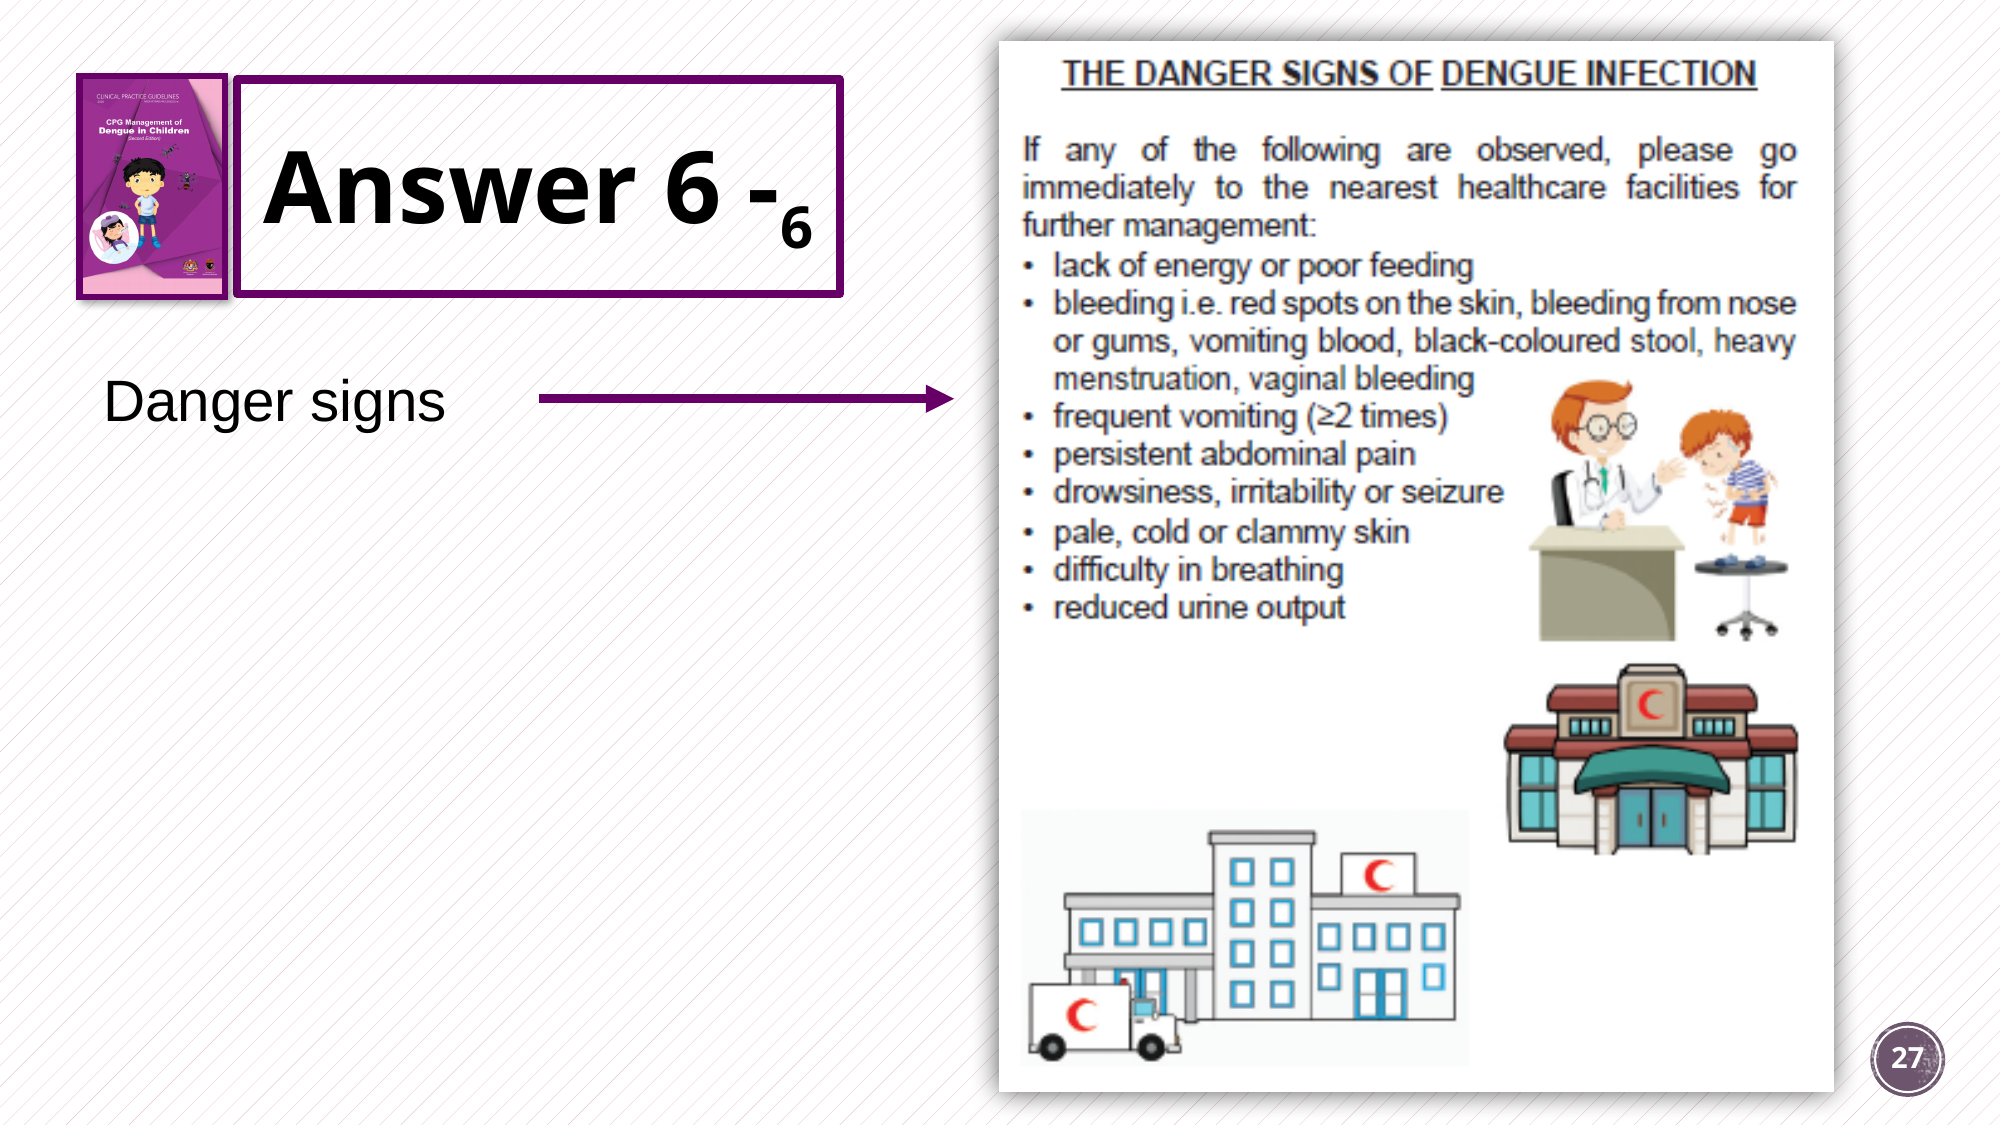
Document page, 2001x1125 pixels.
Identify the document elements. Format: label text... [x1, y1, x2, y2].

slide_number 27 [1855, 1028, 1961, 1089]
text_box Danger signs [88, 355, 493, 441]
text_box Answer 6 -6 [237, 79, 840, 294]
picture [83, 79, 222, 294]
picture [999, 41, 1834, 1092]
